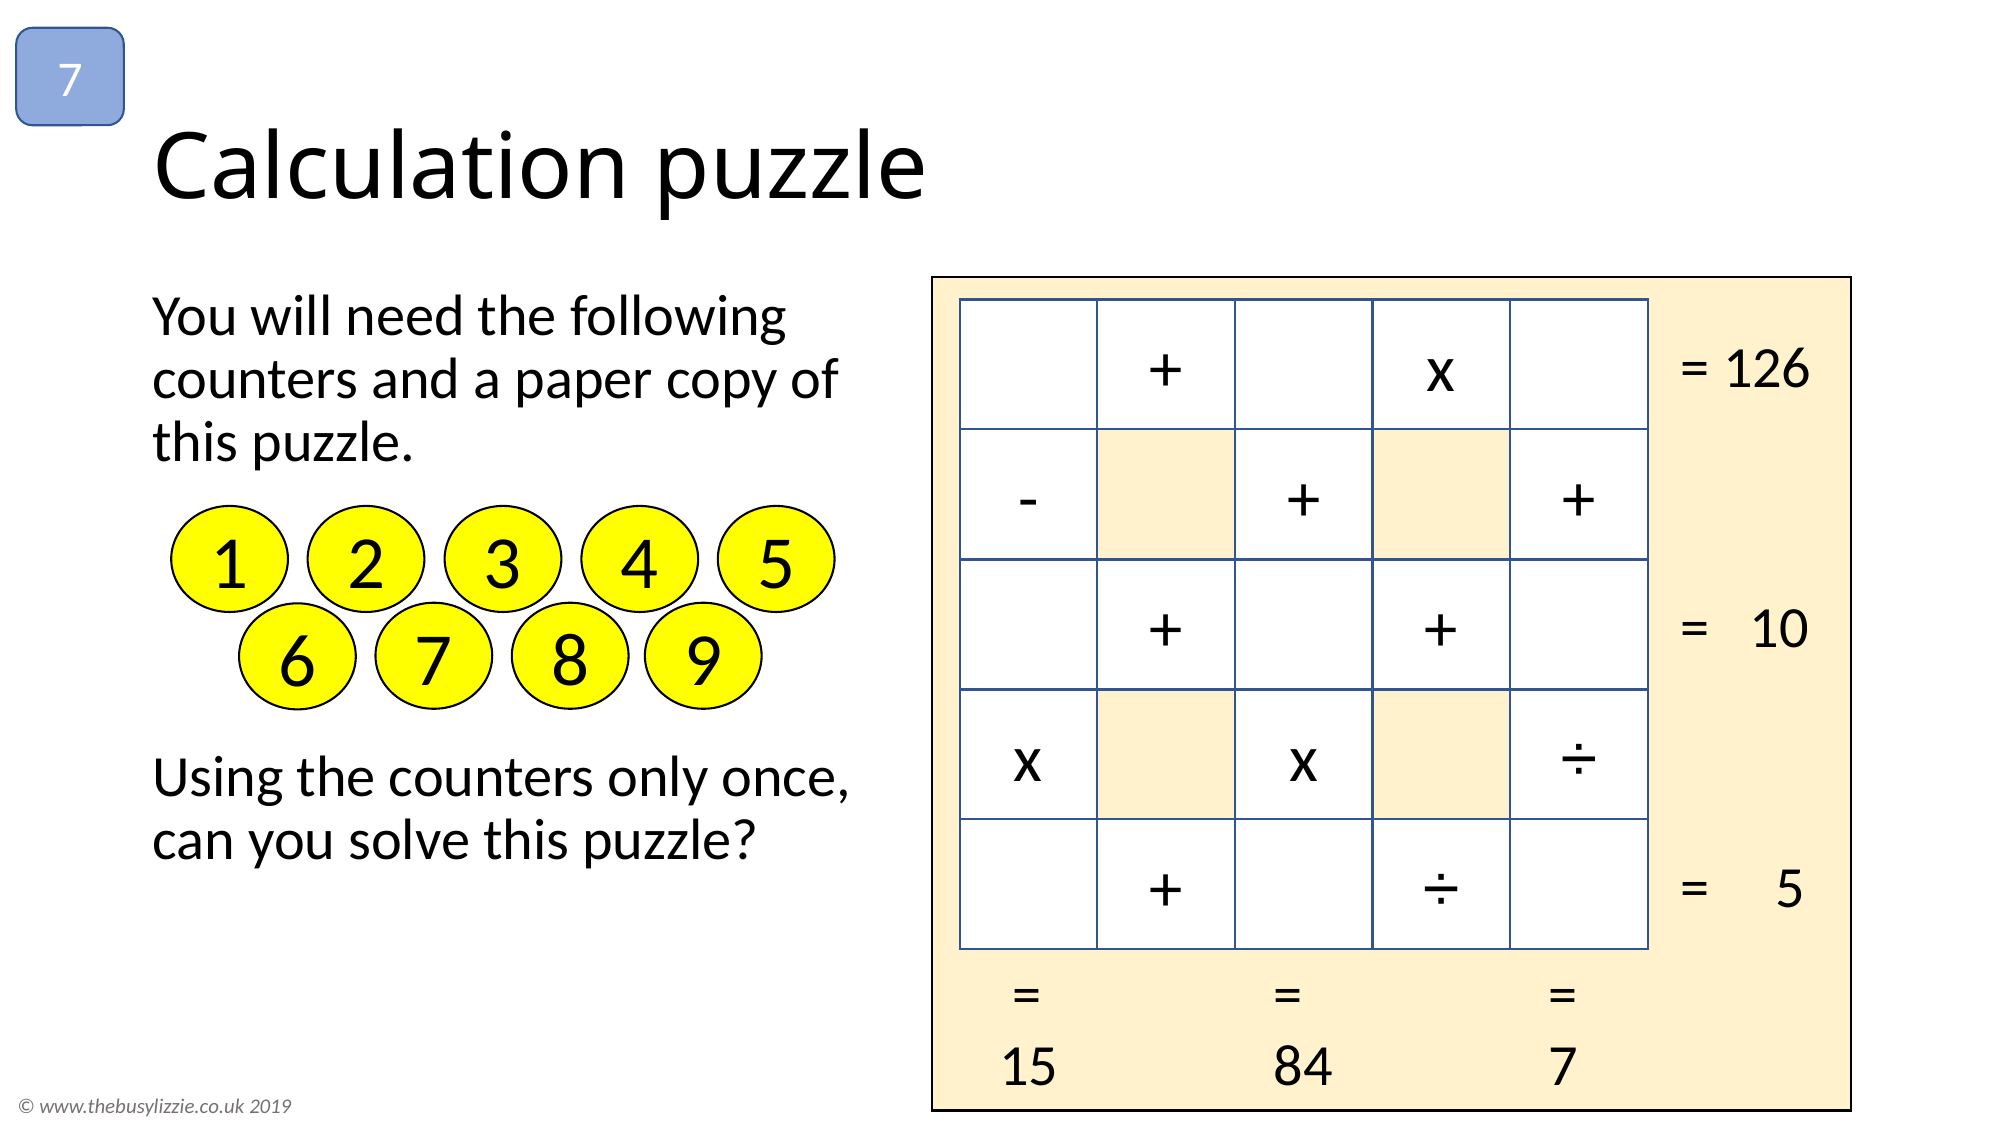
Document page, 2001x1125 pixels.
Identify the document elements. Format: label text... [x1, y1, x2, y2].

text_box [171, 505, 835, 710]
text_box = 84 [1245, 950, 1369, 1105]
text_box [931, 276, 1852, 1112]
text_box = 10 [1666, 581, 1843, 667]
list You will need the following counters and a paper copy of this puzzle. Using the counters only once, can you solve this puzzle? [137, 277, 891, 1014]
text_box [959, 299, 1648, 950]
text_box = 15 [984, 950, 1108, 1105]
text_box © www.thebusylizzie.co.uk 2019 [2, 1085, 311, 1125]
text_box = 5 [1666, 841, 1843, 927]
title Calculation puzzle [137, 59, 1863, 278]
text_box = 7 [1520, 950, 1644, 1105]
text_box 7 [15, 26, 125, 127]
text_box = 126 [1666, 321, 1843, 407]
